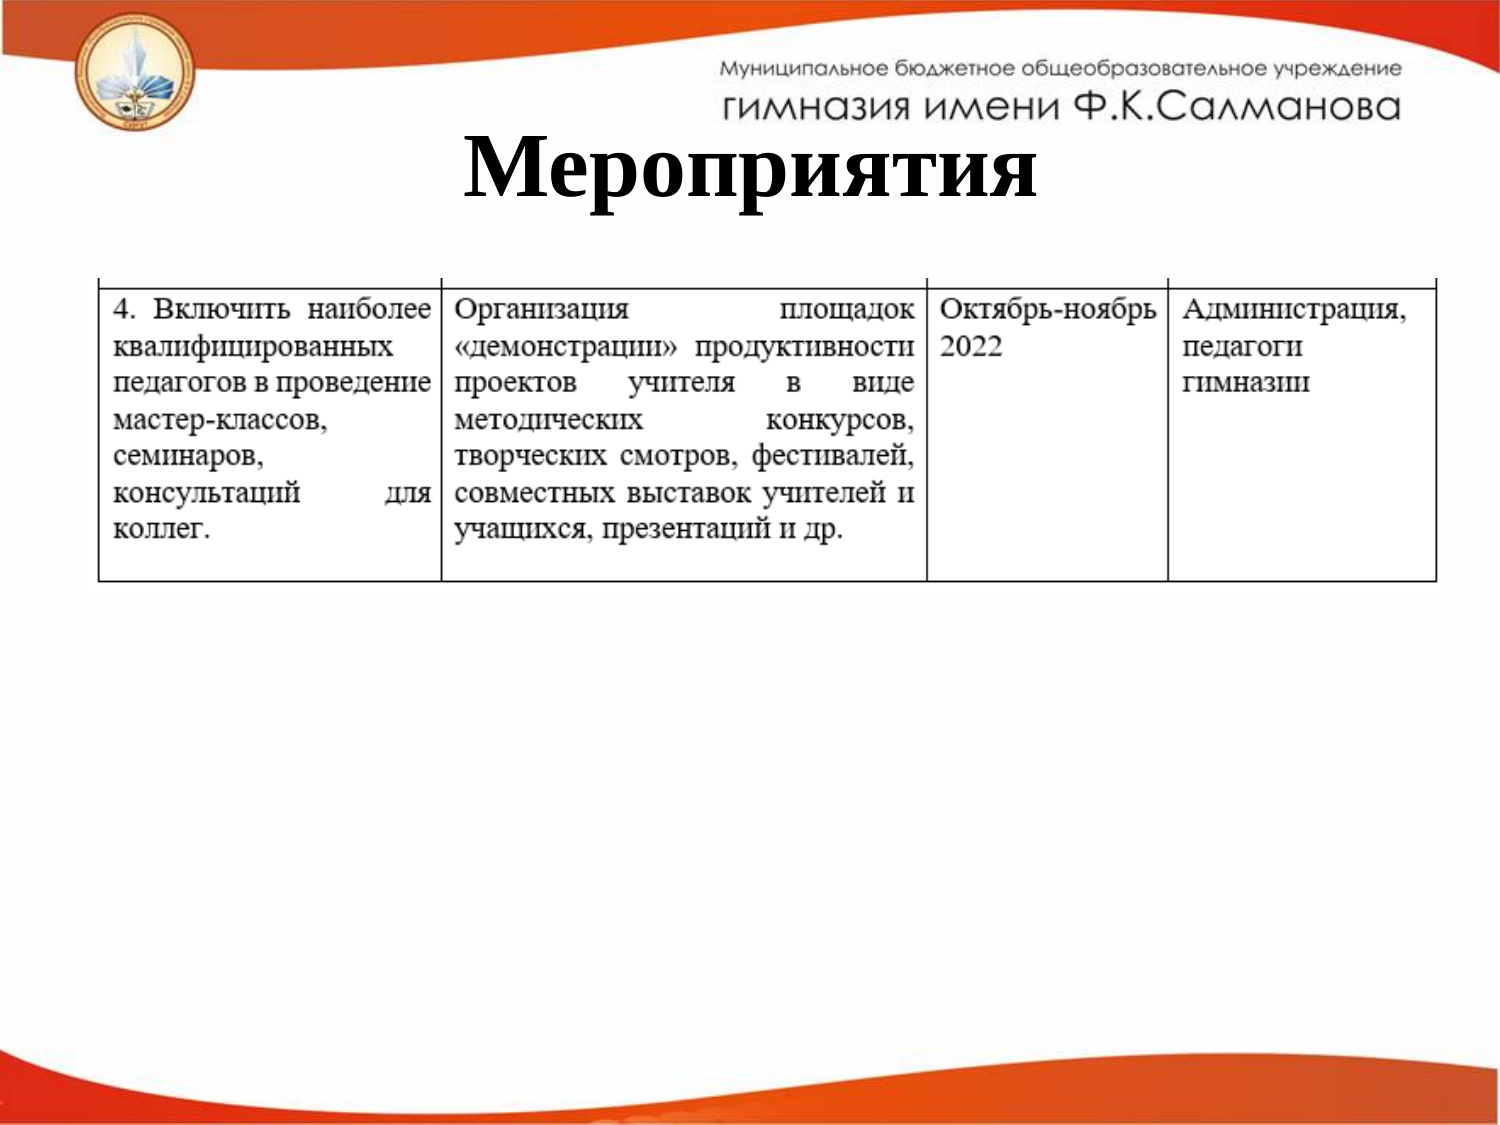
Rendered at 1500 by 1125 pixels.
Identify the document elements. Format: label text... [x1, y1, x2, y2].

picture [0, 0, 1500, 1125]
title Мероприятия [76, 66, 1427, 254]
